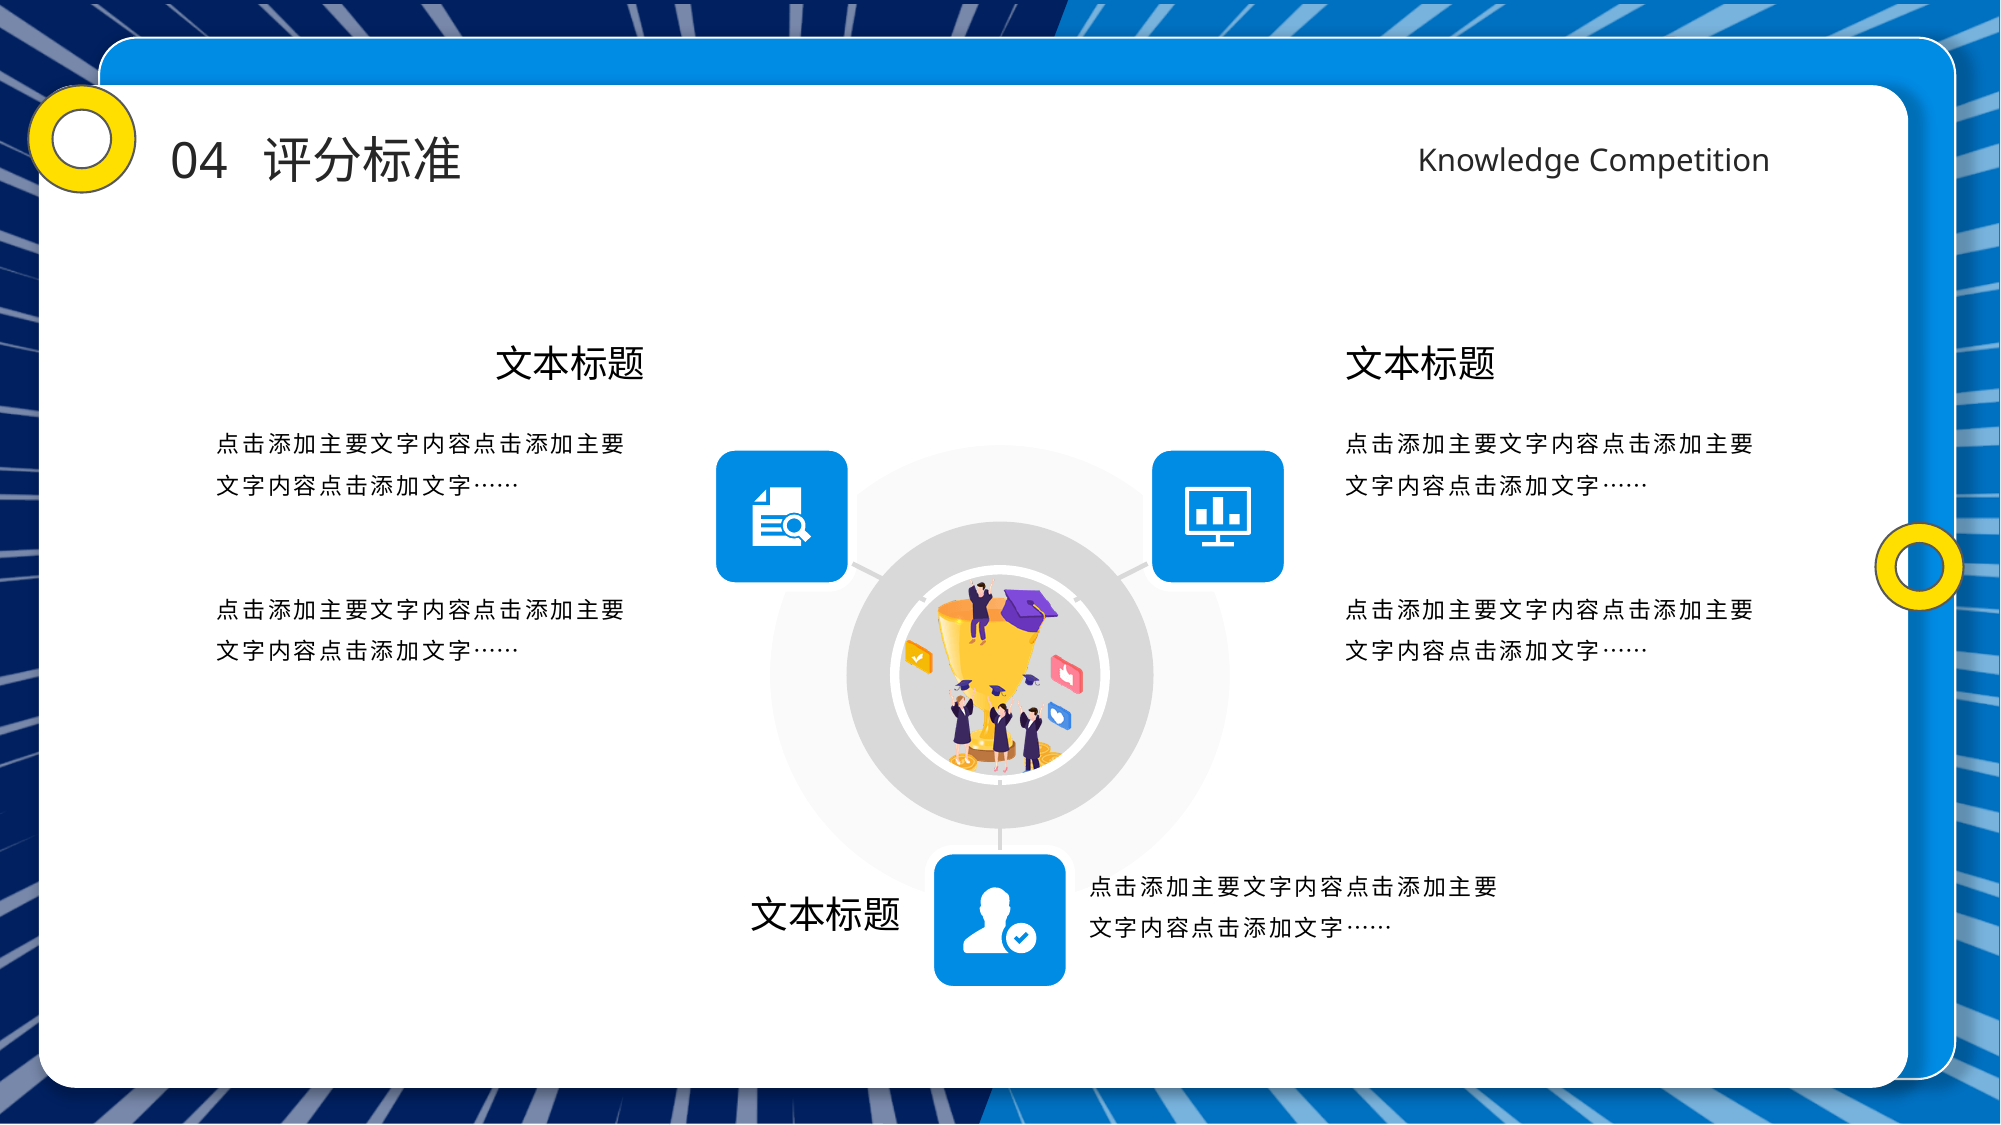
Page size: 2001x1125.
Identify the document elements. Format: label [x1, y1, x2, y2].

text_box [457, 851, 1533, 993]
text_box [201, 325, 660, 715]
text_box [711, 440, 1289, 851]
text_box [151, 121, 1877, 198]
text_box [1330, 325, 1789, 715]
